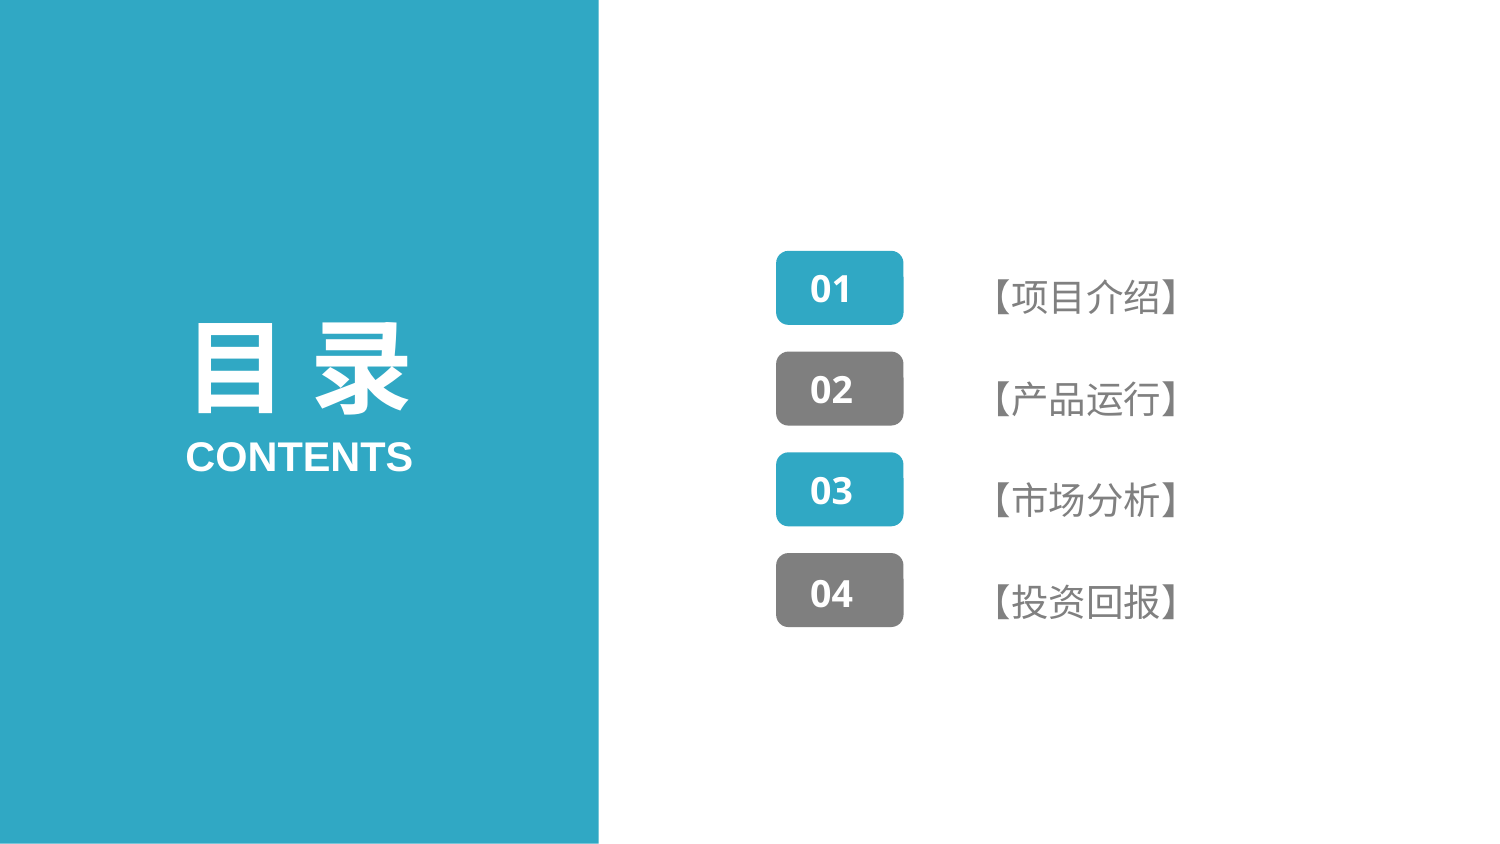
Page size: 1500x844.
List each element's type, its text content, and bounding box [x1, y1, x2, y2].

text_box [774, 550, 817, 583]
text_box [774, 349, 807, 379]
text_box [0, 0, 601, 844]
text_box [774, 248, 806, 278]
text_box 【投资回报】 [962, 550, 1388, 630]
text_box [774, 398, 806, 428]
text_box 03 [773, 446, 891, 532]
text_box [847, 550, 906, 630]
text_box CONTENTS [185, 430, 414, 481]
text_box [774, 499, 807, 529]
text_box 【市场分析】 [962, 449, 1388, 528]
text_box [774, 297, 807, 327]
text_box 目 录 [184, 301, 415, 426]
text_box 【项目介绍】 [962, 246, 1388, 325]
text_box 【产品运行】 [962, 348, 1388, 427]
text_box [857, 349, 906, 428]
text_box 04 [773, 549, 891, 635]
text_box 02 [773, 345, 891, 432]
text_box [774, 602, 802, 630]
text_box [856, 248, 906, 327]
text_box 01 [773, 244, 891, 330]
text_box [774, 450, 806, 480]
text_box [857, 450, 906, 529]
